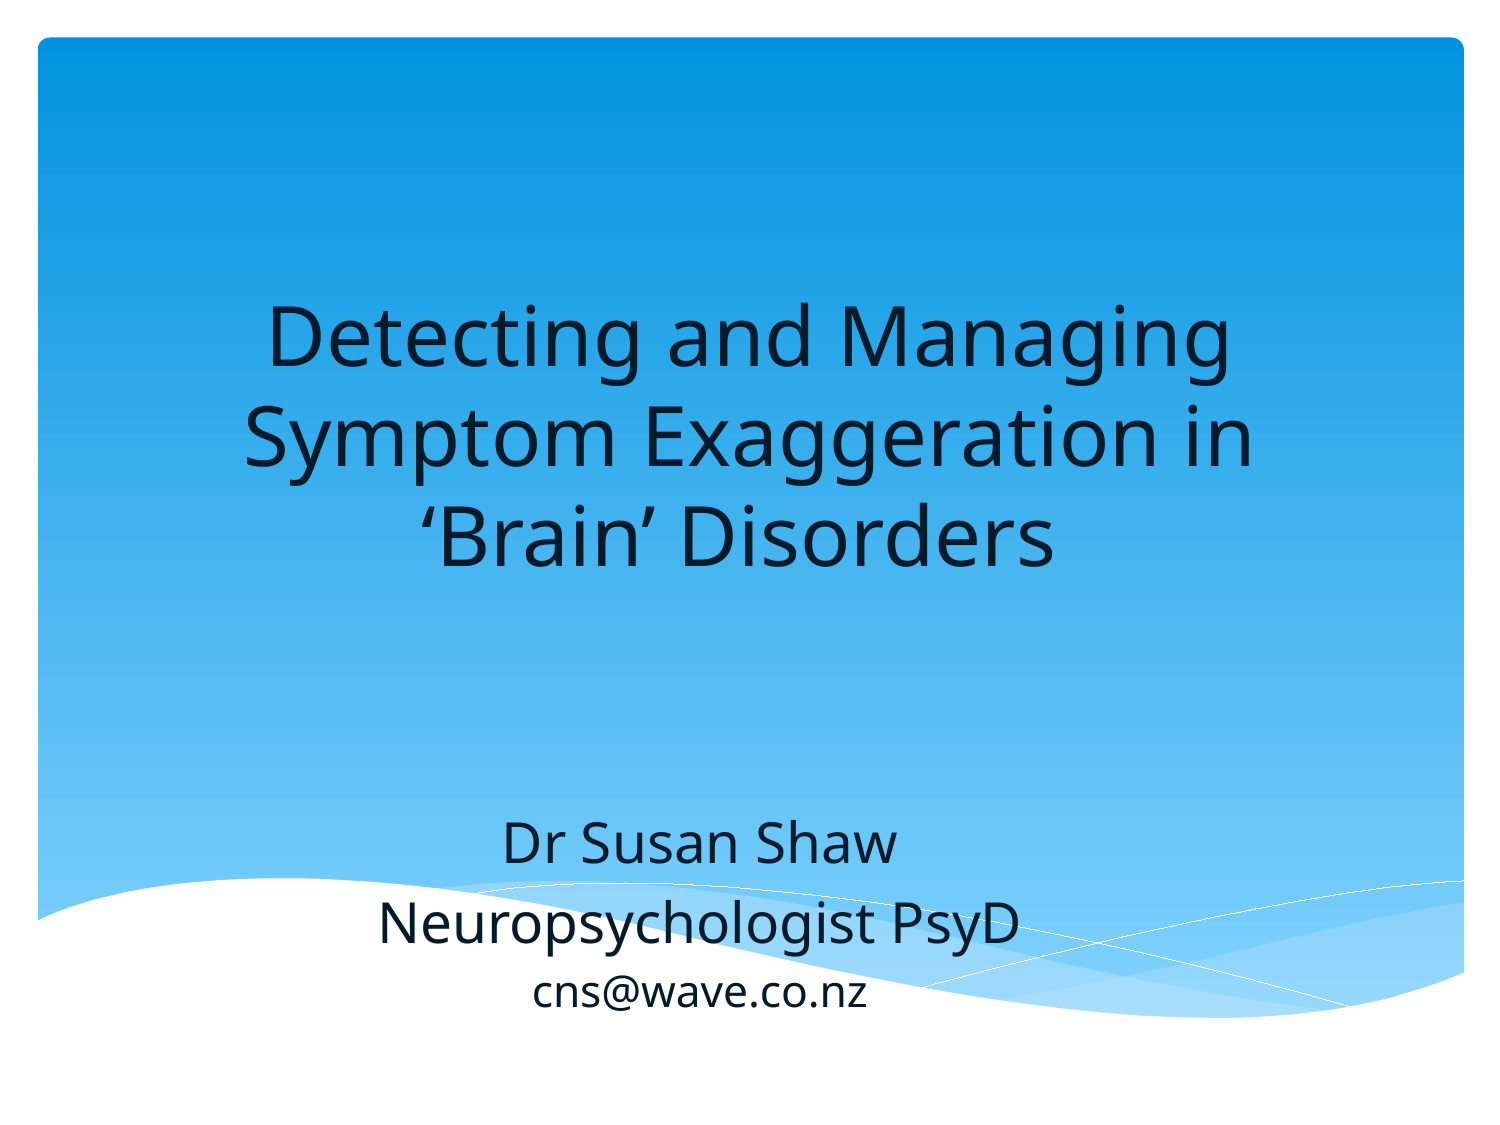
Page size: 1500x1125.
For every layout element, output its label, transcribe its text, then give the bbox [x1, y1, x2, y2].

subtitle Dr Susan Shaw Neuropsychologist PsyD cns@wave.co.nz [324, 800, 1075, 1025]
title Detecting and Managing Symptom Exaggeration in ‘Brain’ Disorders [112, 275, 1388, 591]
